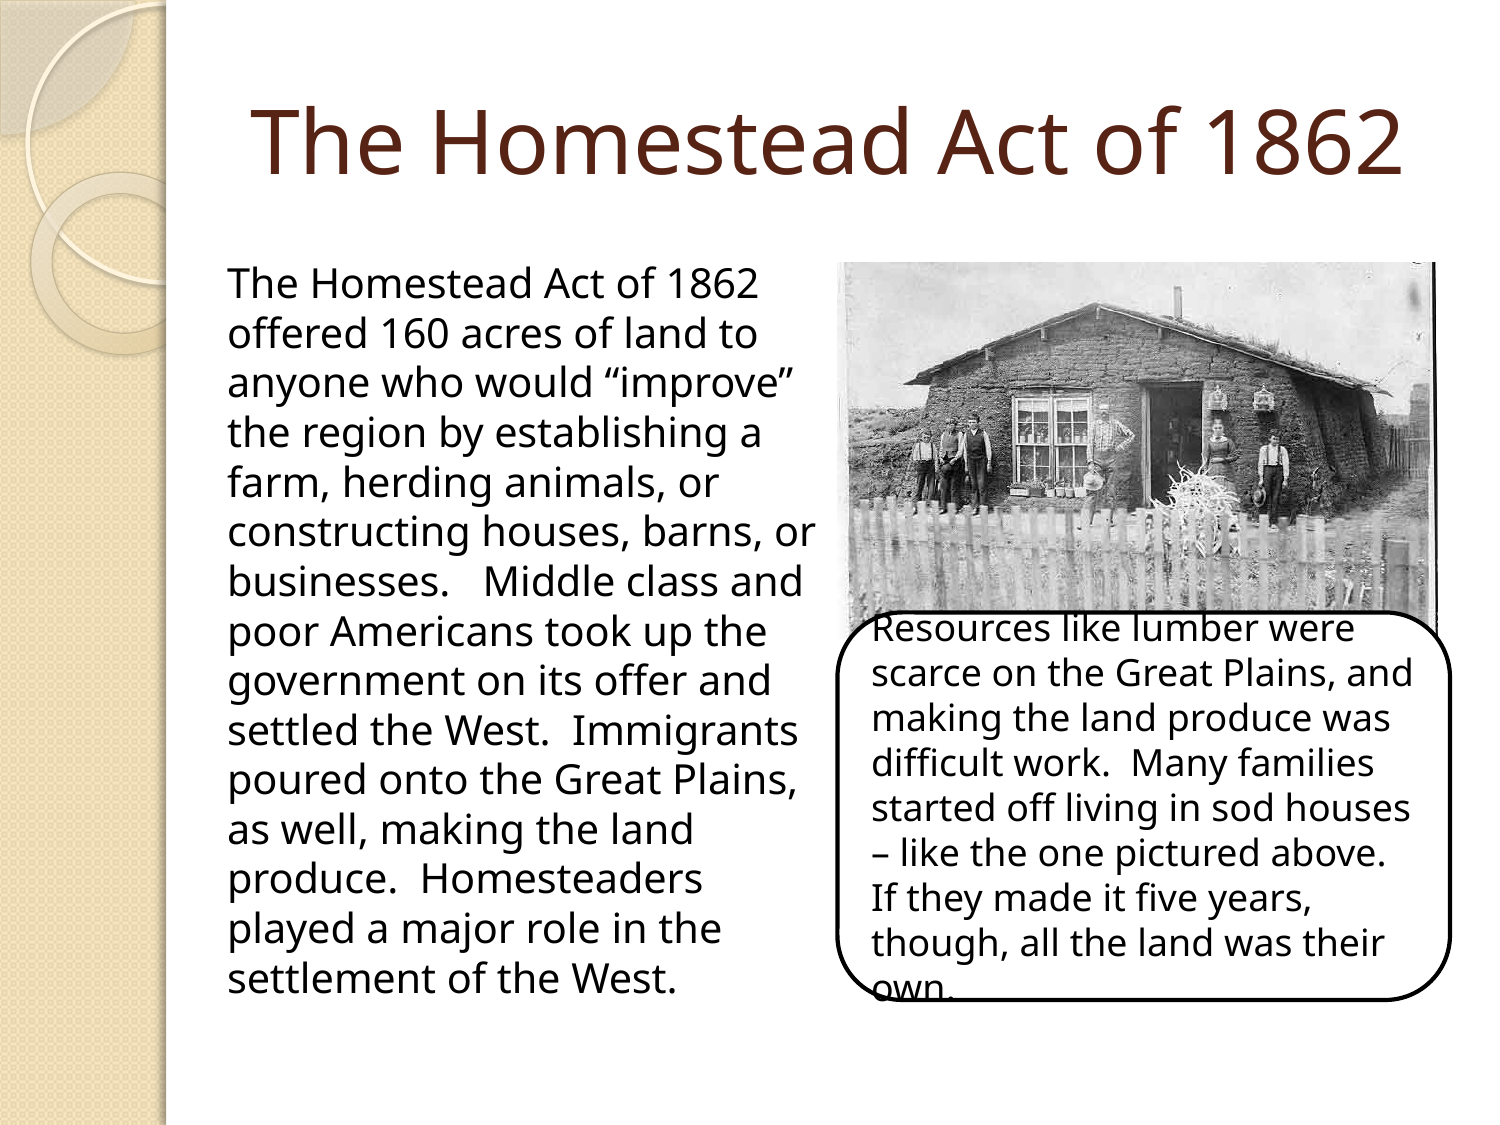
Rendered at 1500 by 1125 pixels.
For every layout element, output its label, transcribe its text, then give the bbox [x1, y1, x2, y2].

list The Homestead Act of 1862 offered 160 acres of land to anyone who would “improve” the region by establishing a farm, herding animals, or constructing houses, barns, or businesses. Middle class and poor Americans took up the government on its offer and settled the West. Immigrants poured onto the Great Plains, as well, making the land produce. Homesteaders played a major role in the settlement of the West. [200, 249, 836, 1050]
title The Homestead Act of 1862 [235, 45, 1466, 233]
text_box Resources like lumber were scarce on the Great Plains, and making the land produce was difficult work. Many families started off living in sod houses – like the one pictured above. If they made it five years, though, all the land was their own. [835, 643, 1453, 1003]
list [837, 262, 1438, 639]
